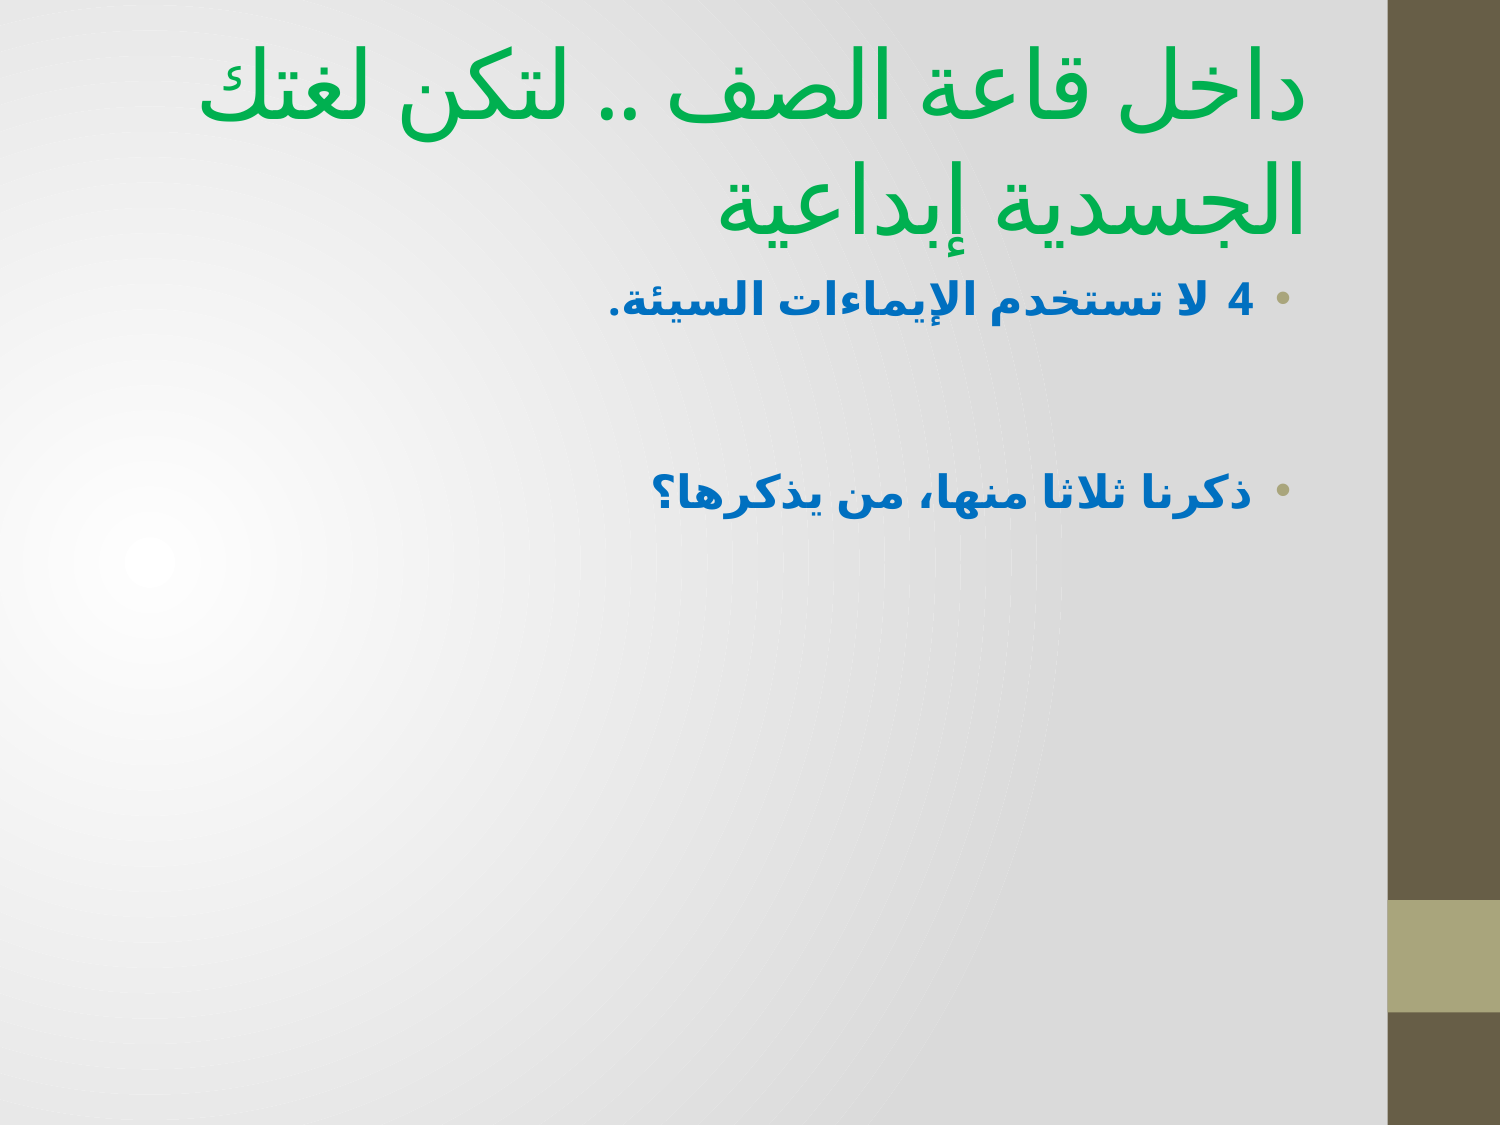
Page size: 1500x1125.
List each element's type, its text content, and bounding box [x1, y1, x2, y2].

list 4-لا تستخدم الإيماءات السيئة. ذكرنا ثلاثا منها، من يذكرها؟ [75, 262, 1325, 1050]
title داخل قاعة الصف .. لتكن لغتك الجسدية إبداعية [75, 45, 1325, 233]
